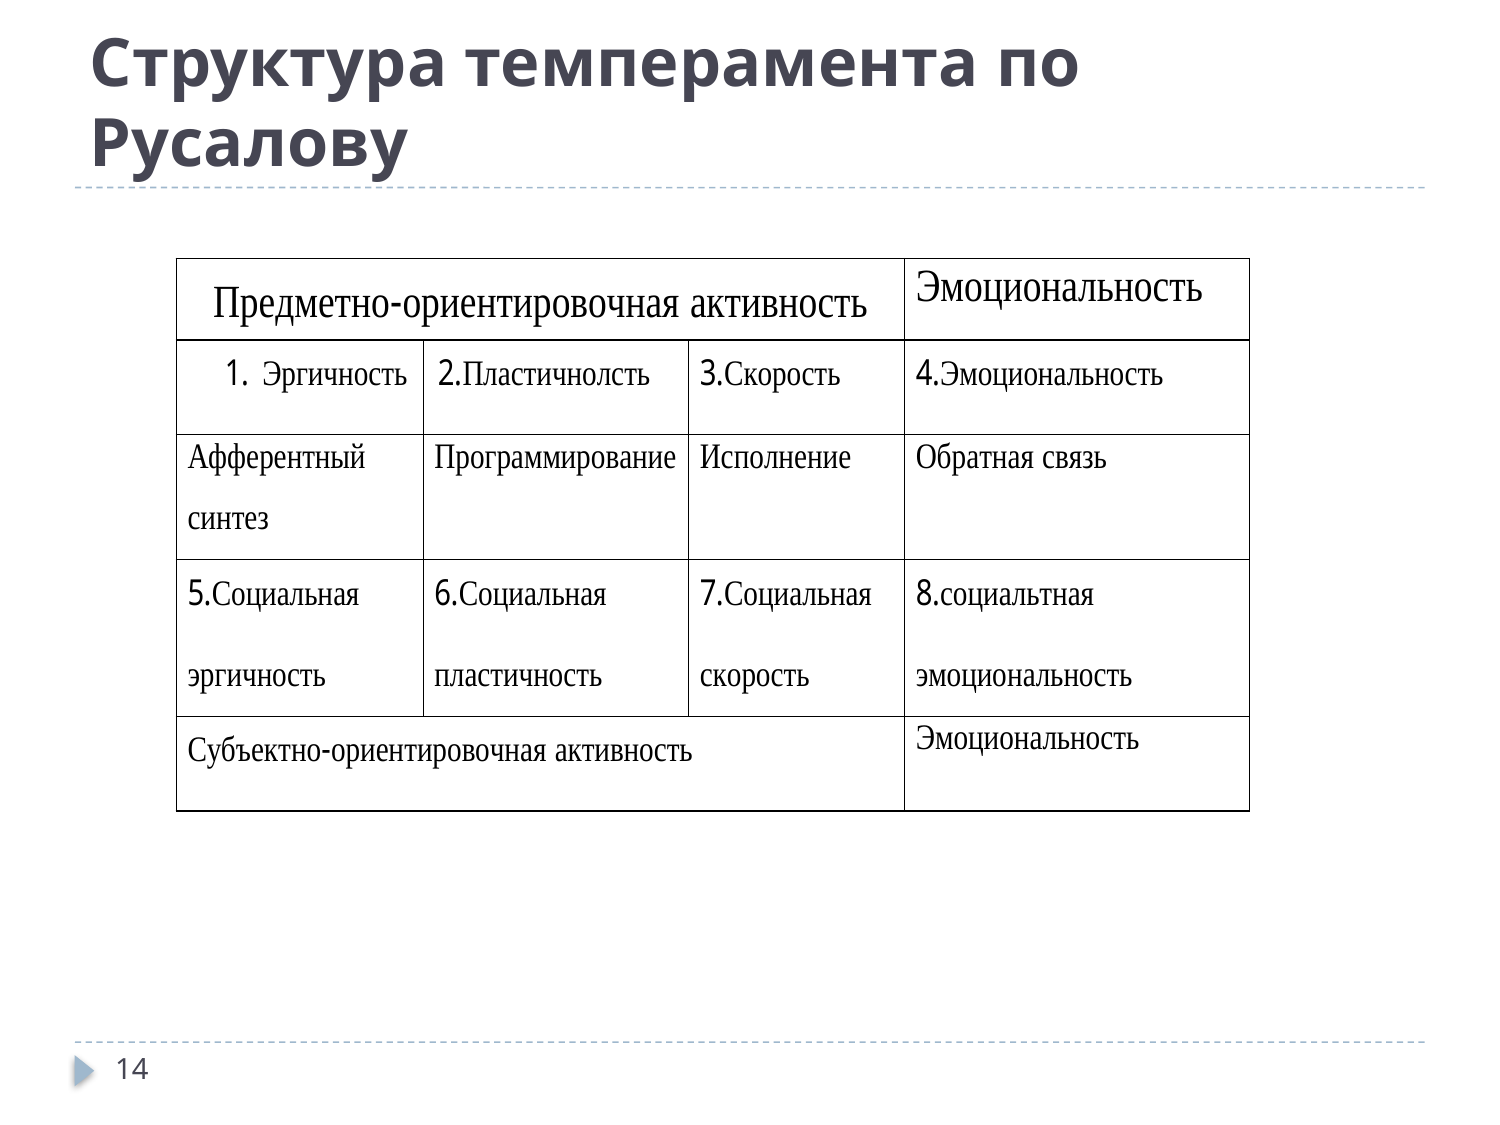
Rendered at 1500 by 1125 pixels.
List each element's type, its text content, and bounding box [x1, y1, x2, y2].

title Структура темперамента по Русалову [75, 24, 1425, 188]
slide_number 14 [100, 1042, 426, 1103]
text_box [175, 257, 1407, 985]
